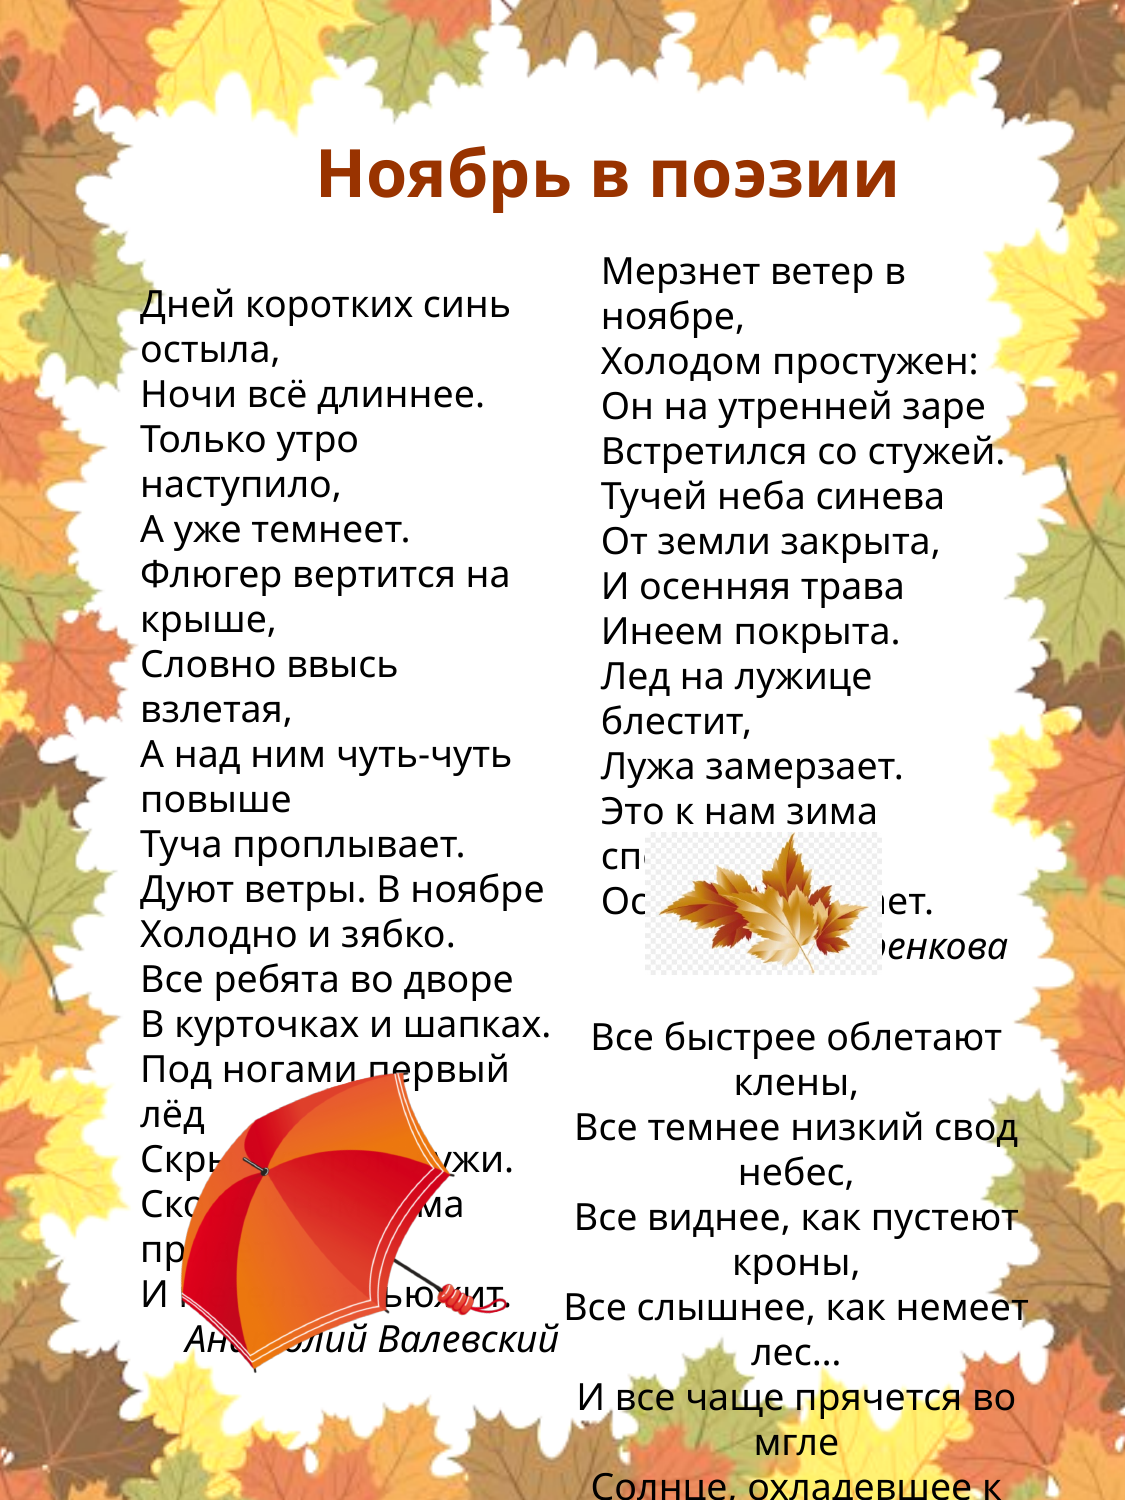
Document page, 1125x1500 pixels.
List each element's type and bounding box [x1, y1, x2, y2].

text_box [0, 0, 1125, 1500]
